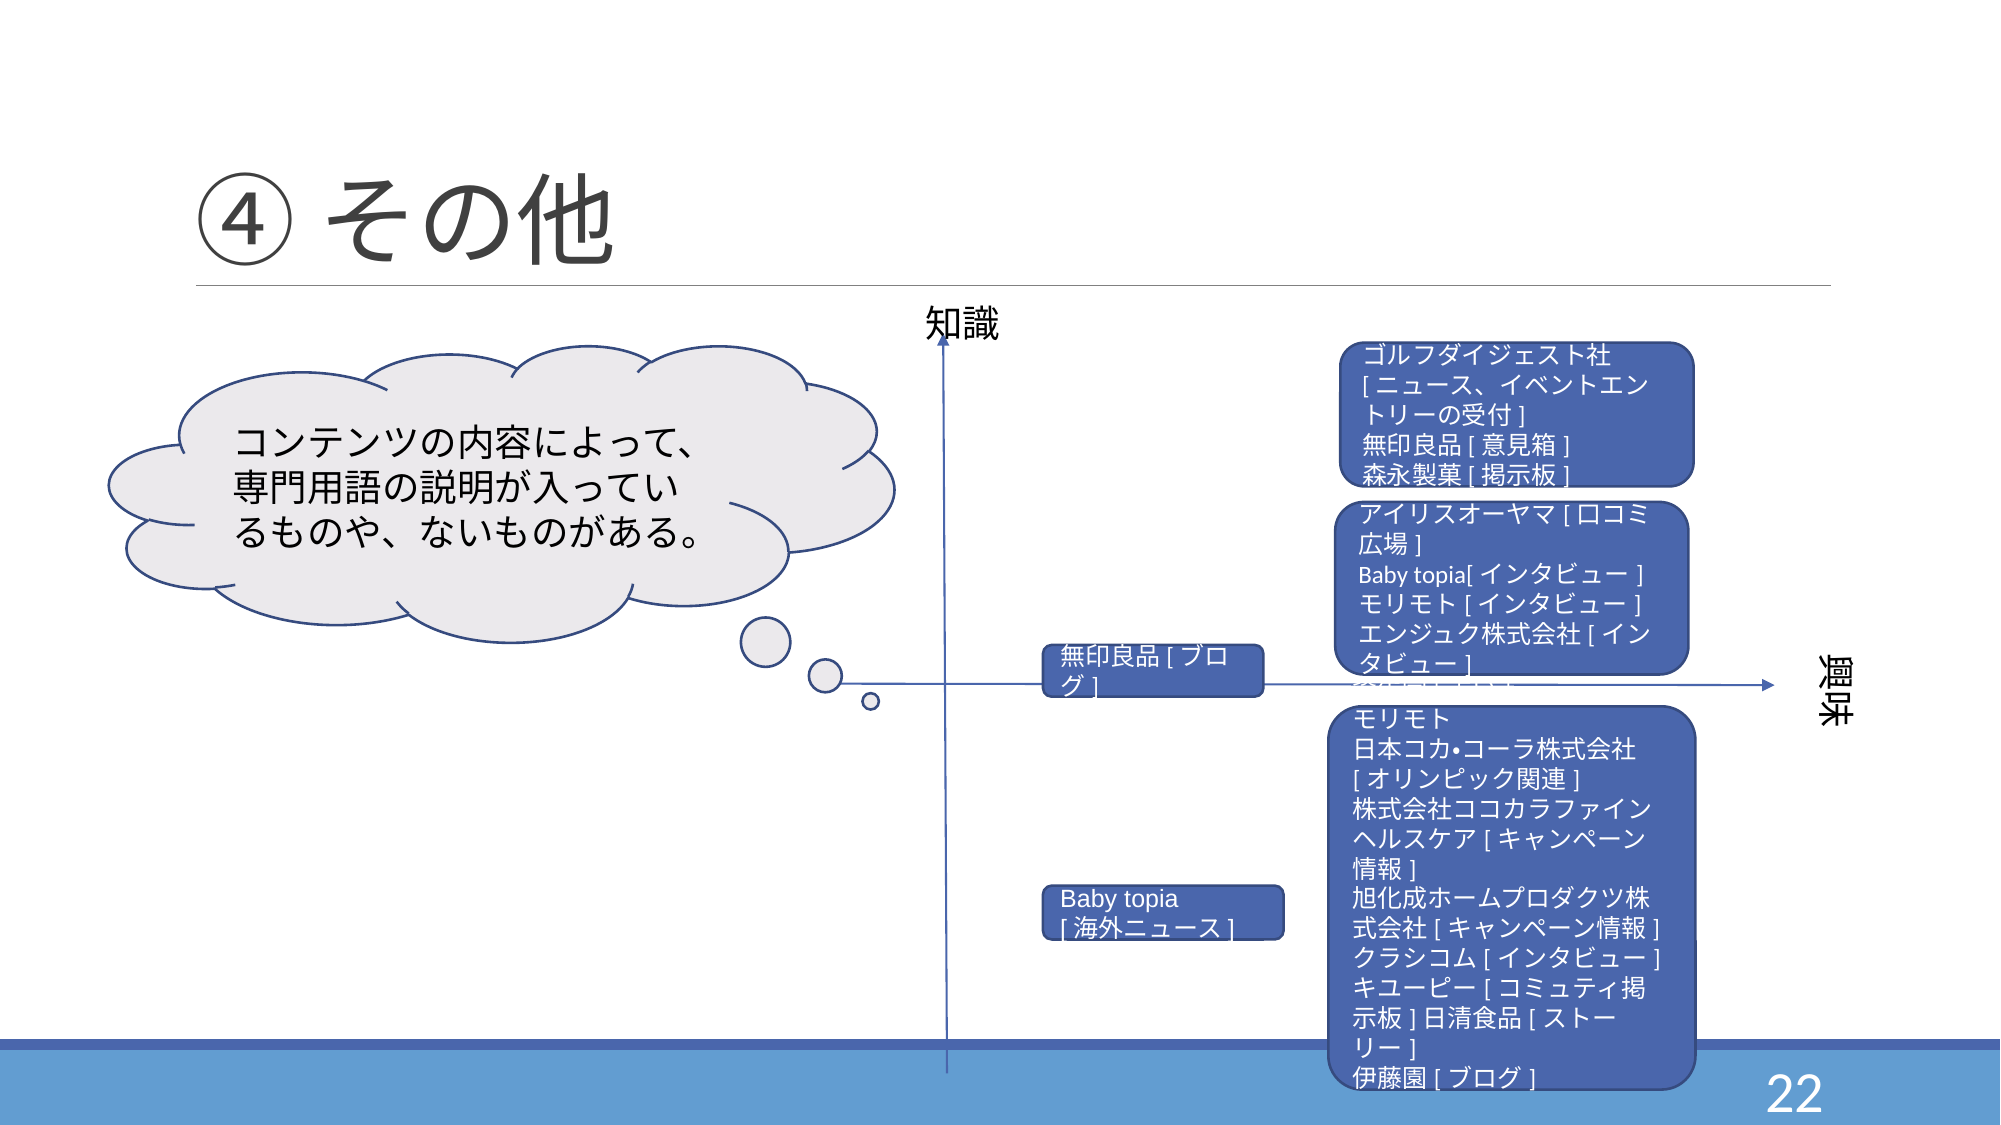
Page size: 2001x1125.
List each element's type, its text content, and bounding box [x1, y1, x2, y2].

text_box コンテンツの内容によって、専門用語の説明が入っているものや、ないものがある。 [807, 658, 835, 694]
title ④その他 [180, 47, 1830, 285]
slide_number 22 [1624, 1097, 1840, 1120]
text_box コンテンツの内容によって、専門用語の説明が入っているものや、ないものがある。 [107, 344, 835, 645]
text_box コンテンツの内容によって、専門用語の説明が入っているものや、ないものがある。 [739, 616, 792, 669]
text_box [838, 292, 1869, 1091]
